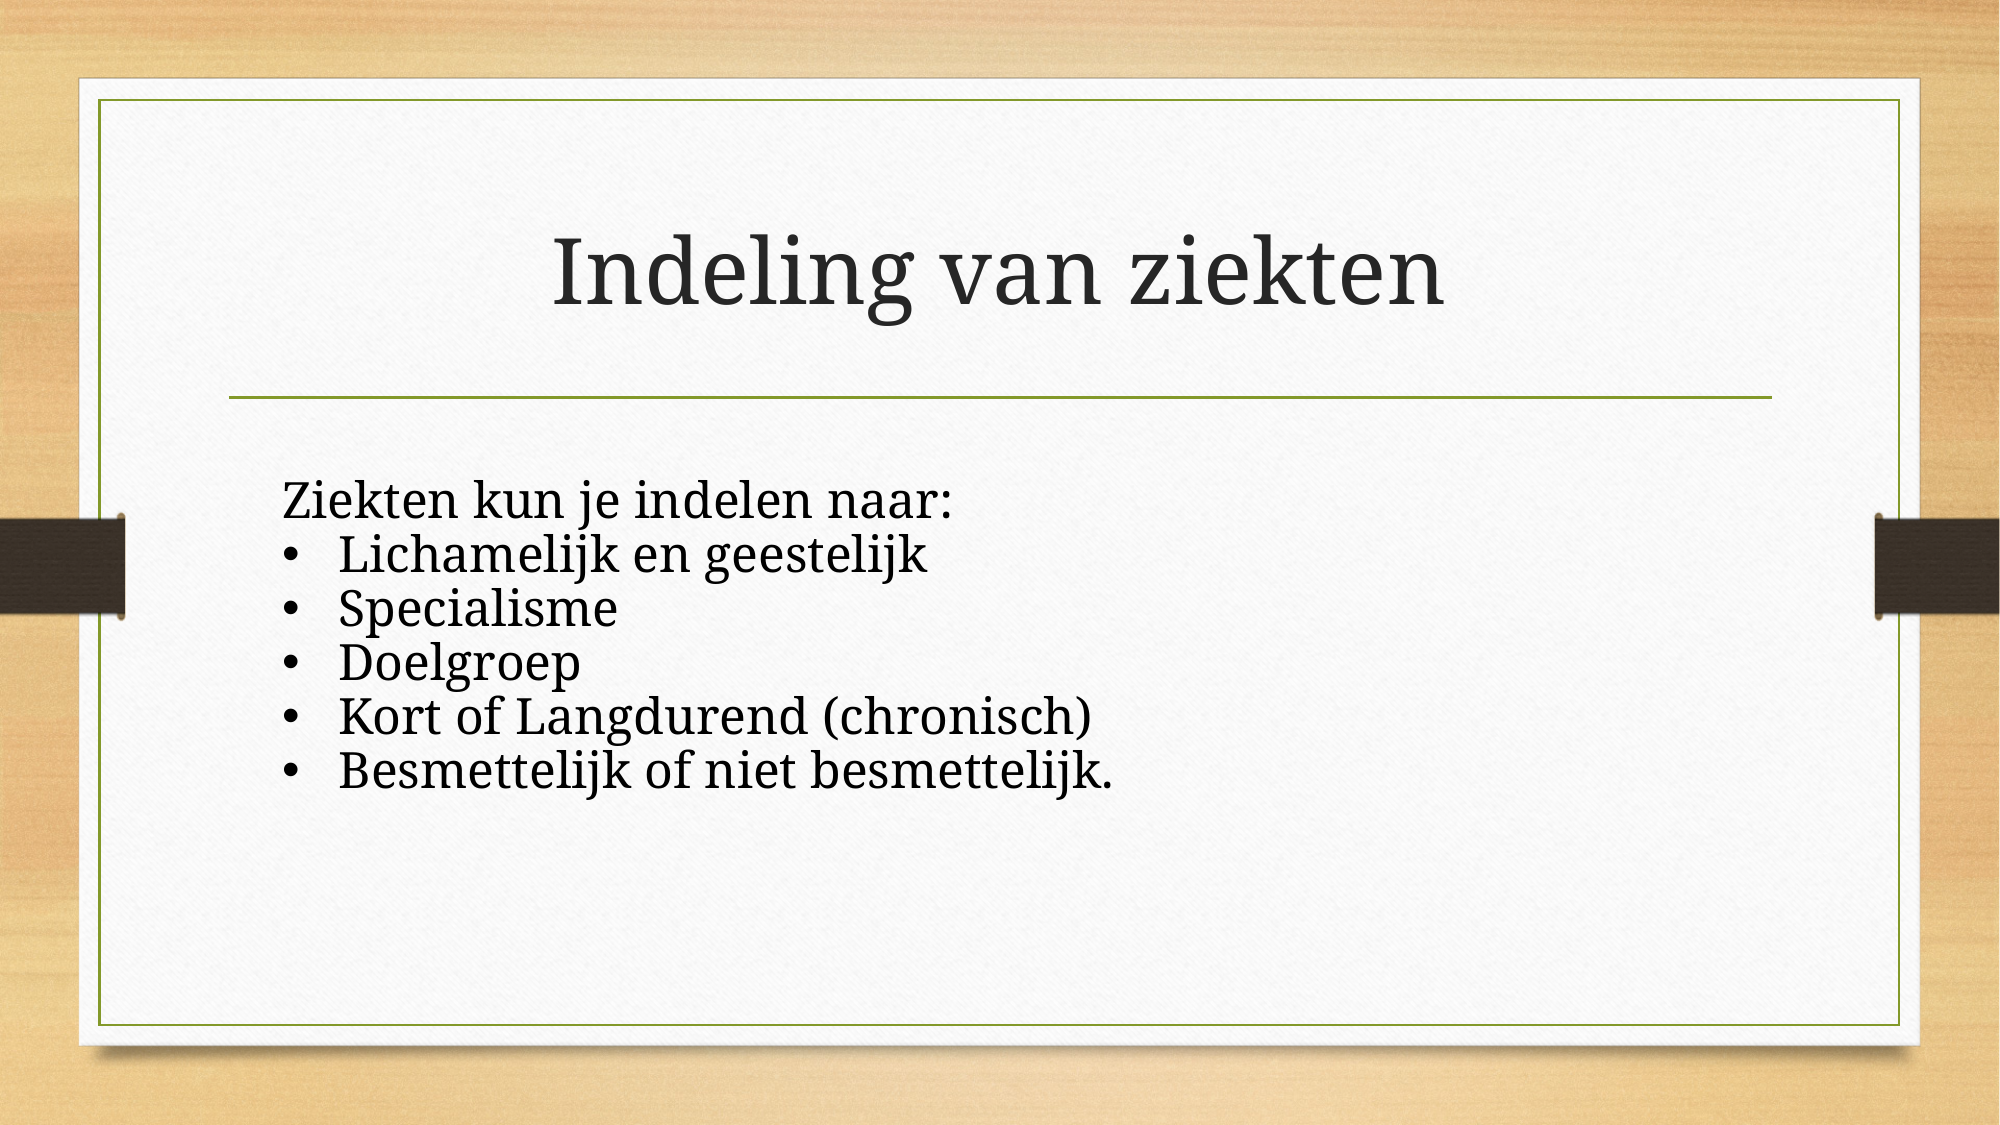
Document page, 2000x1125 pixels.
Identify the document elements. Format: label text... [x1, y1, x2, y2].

title Indeling van ziekten [212, 161, 1787, 375]
text_box Ziekten kun je indelen naar: Lichamelijk en geestelijk Specialisme Doelgroep Kort of Langdurend (chronisch) Besmettelijk of niet besmettelijk. [267, 467, 1508, 861]
picture [0, 0, 2000, 1125]
